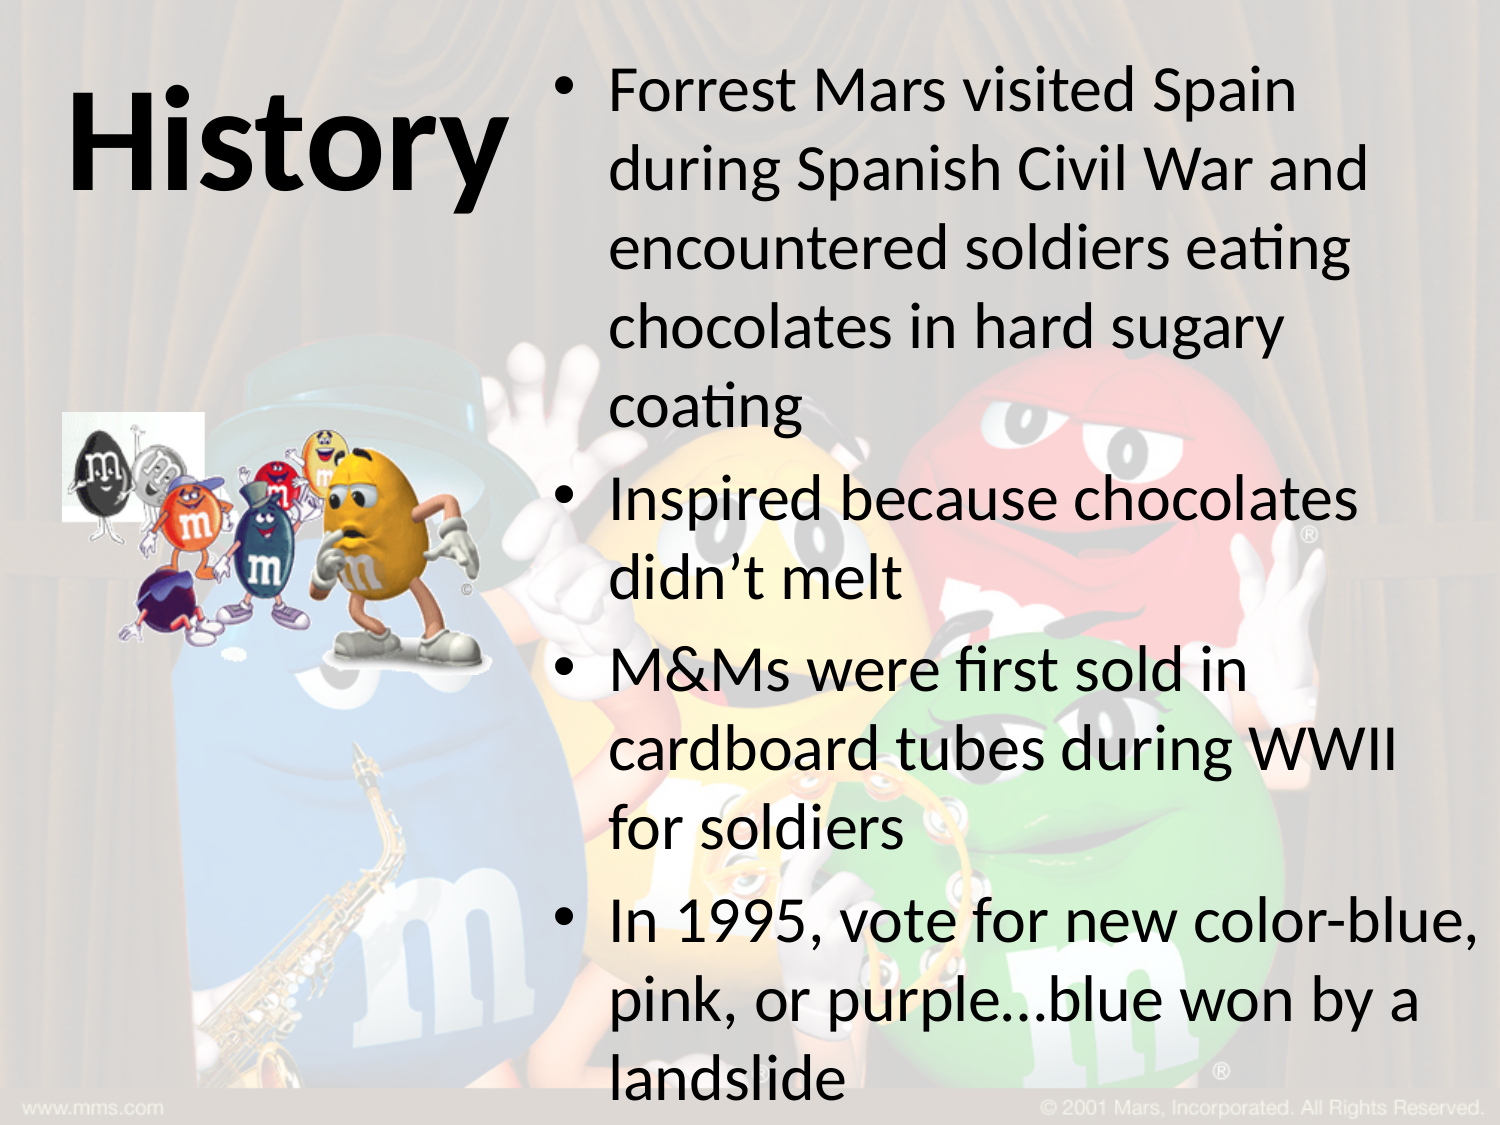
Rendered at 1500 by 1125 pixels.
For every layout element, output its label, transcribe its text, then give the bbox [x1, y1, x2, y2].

picture [62, 412, 588, 676]
title History [50, 37, 537, 229]
list Forrest Mars visited Spain during Spanish Civil War and encountered soldiers eating chocolates in hard sugary coating Inspired because chocolates didn’t melt M&Ms were first sold in cardboard tubes during WWII for soldiers In 1995, vote for new color-blue, pink, or purple…blue won by a landslide [537, 37, 1500, 1125]
